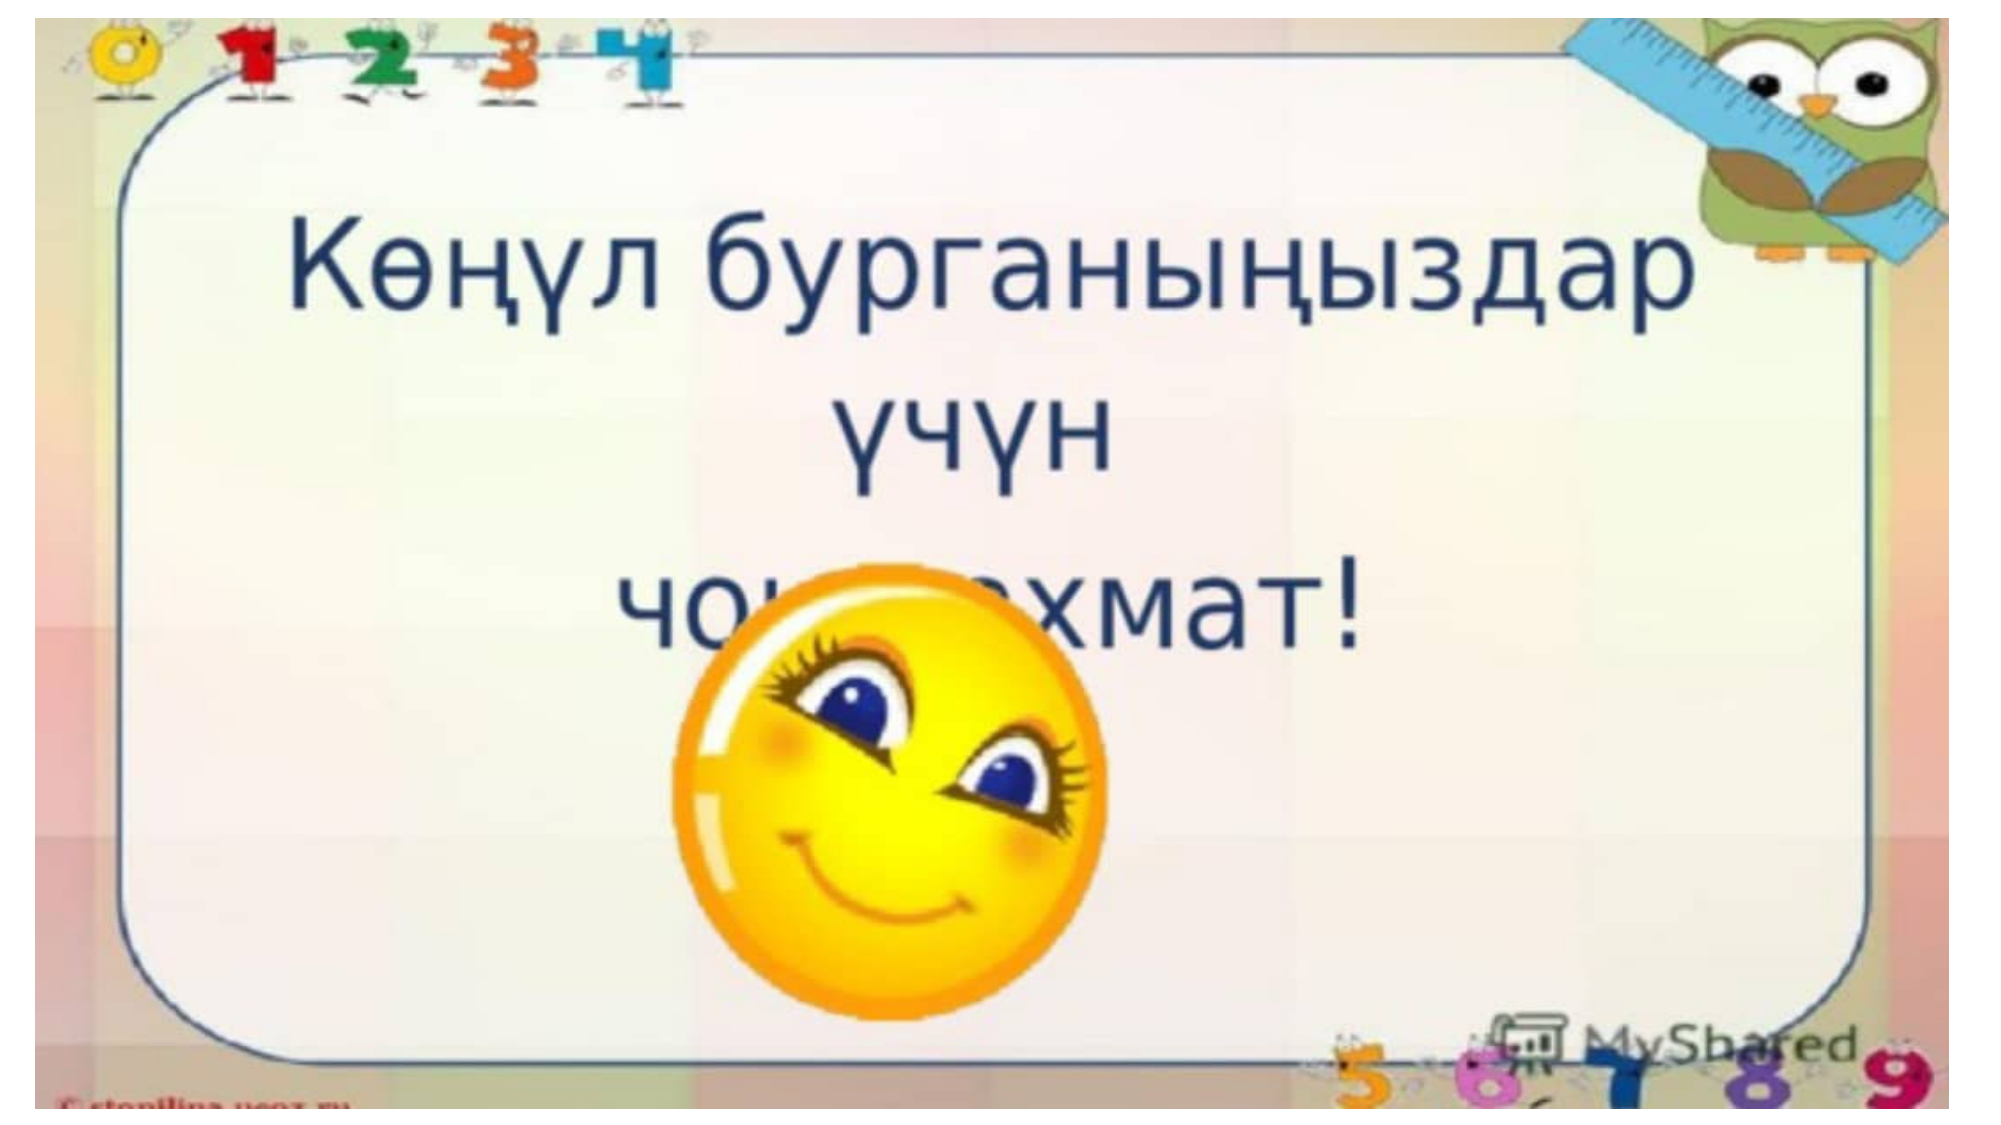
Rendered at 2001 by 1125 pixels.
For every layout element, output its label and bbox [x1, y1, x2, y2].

list [35, 18, 1949, 1109]
